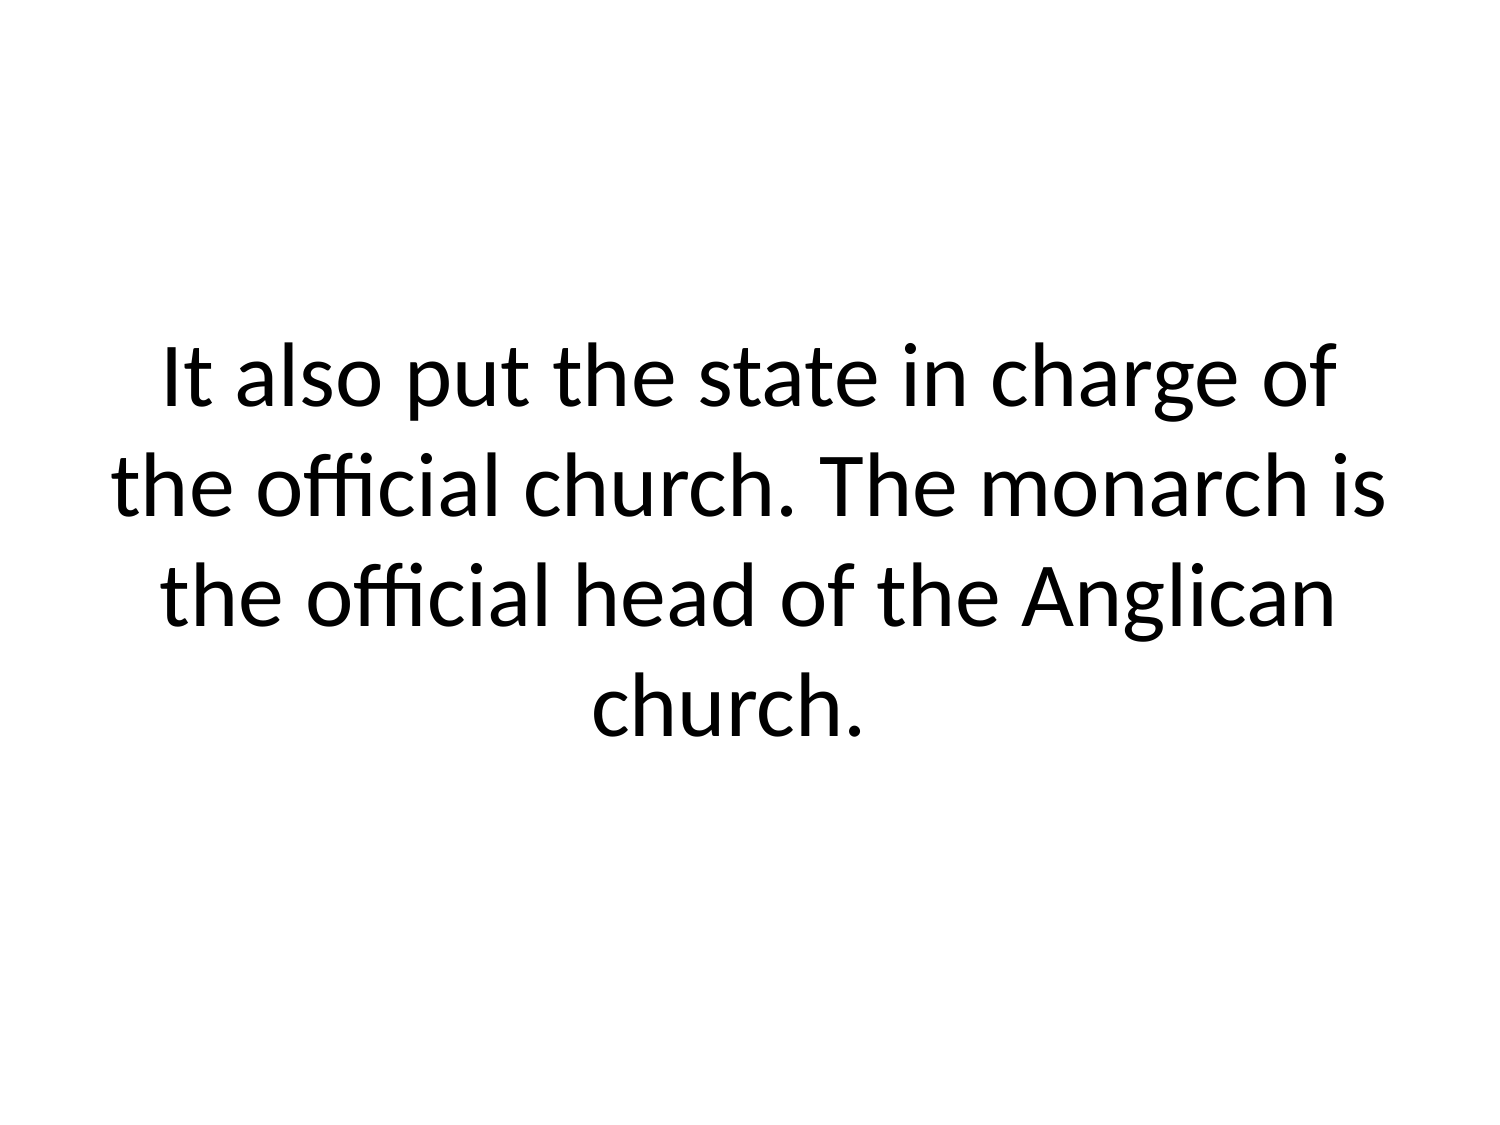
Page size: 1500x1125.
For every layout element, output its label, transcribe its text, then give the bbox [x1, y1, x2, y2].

title It also put the state in charge of the official church. The monarch is the official head of the Anglican church. [74, 44, 1426, 1026]
